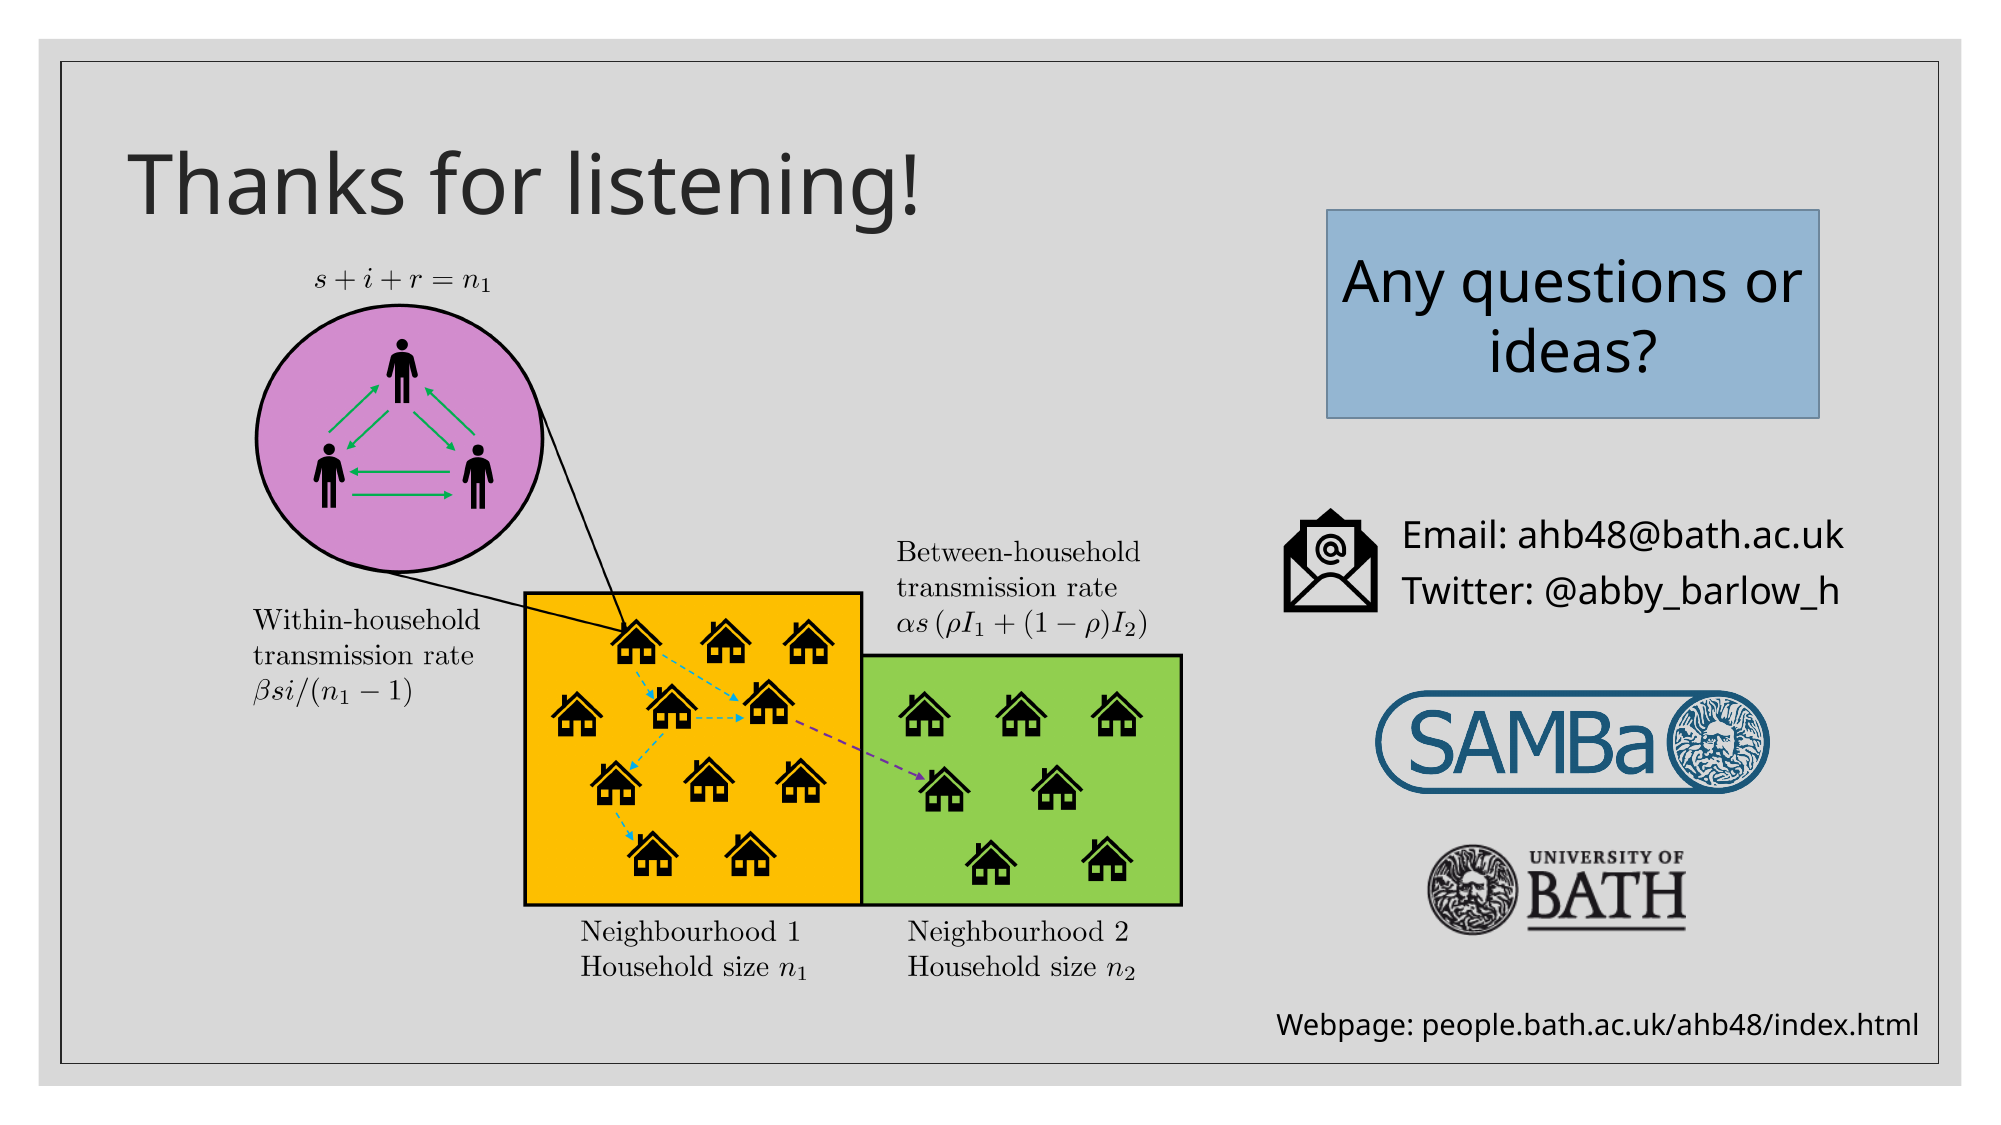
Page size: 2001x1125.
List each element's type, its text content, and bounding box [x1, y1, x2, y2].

picture [1274, 503, 1387, 617]
text_box Any questions or ideas? [1326, 209, 1820, 419]
text_box Email: ahb48@bath.ac.uk [1390, 503, 1922, 559]
picture [1418, 835, 1686, 945]
picture [253, 268, 1183, 980]
text_box Twitter: @abby_barlow_h [1390, 559, 1922, 620]
picture [1362, 677, 1783, 807]
title Thanks for listening! [112, 75, 1763, 301]
text_box Webpage: people.bath.ac.uk/ahb48/index.html [1261, 999, 2000, 1049]
